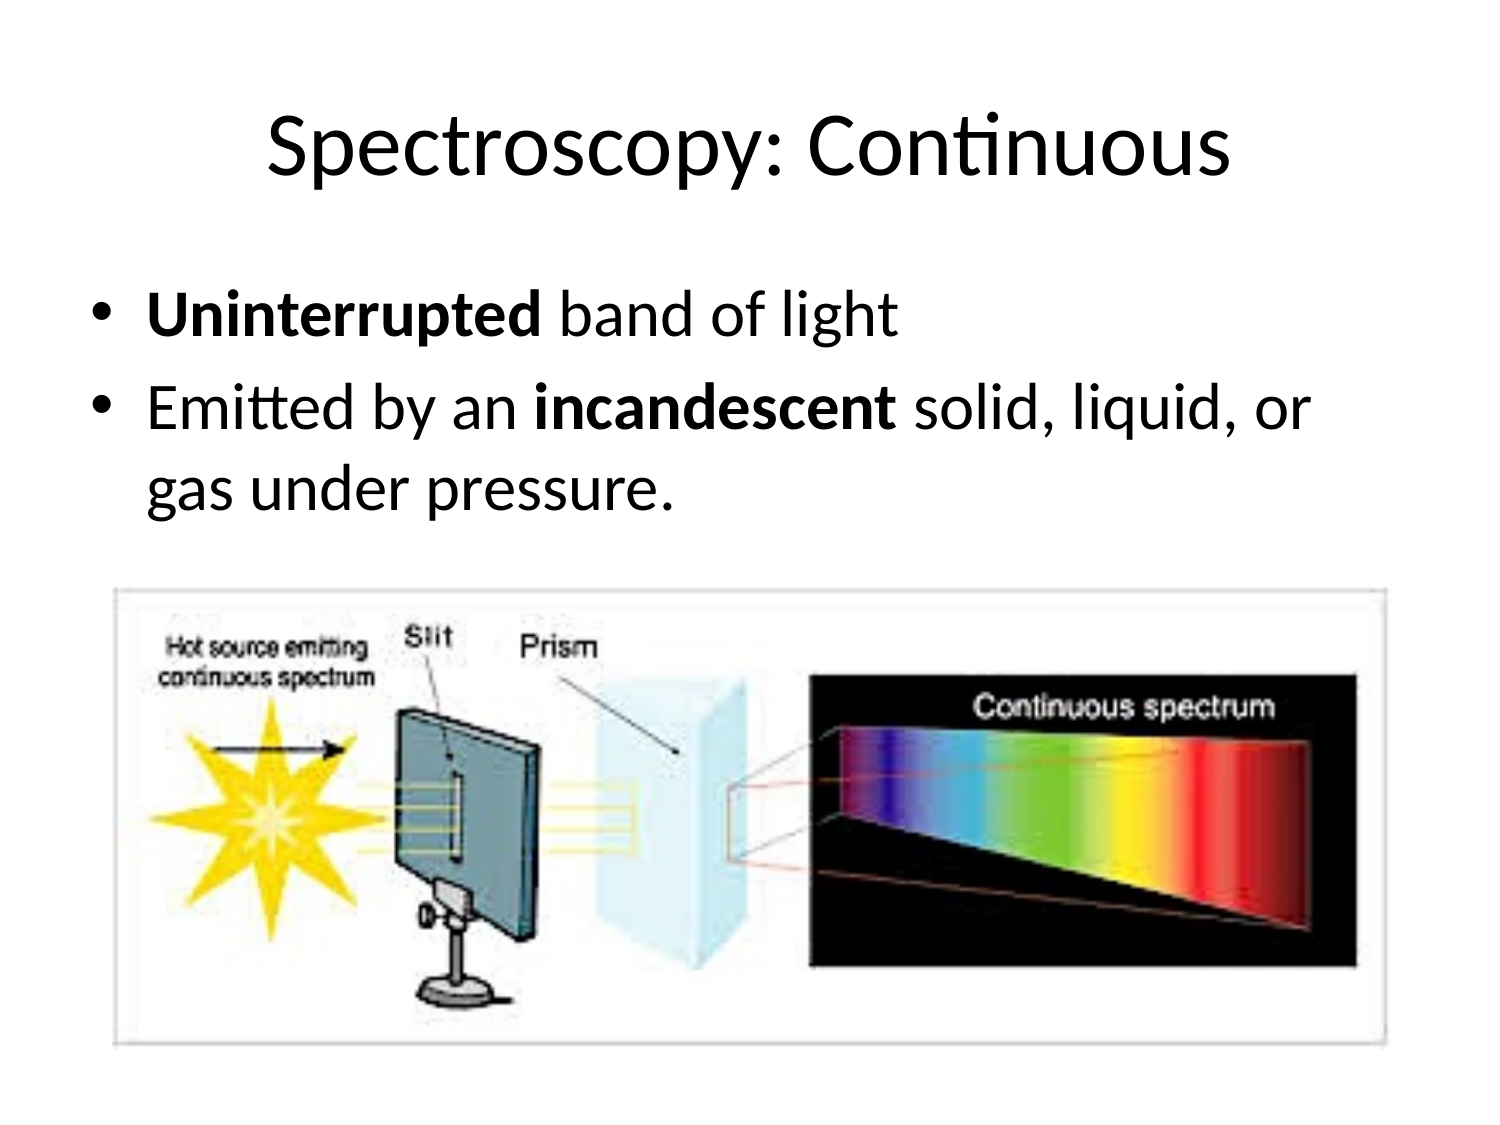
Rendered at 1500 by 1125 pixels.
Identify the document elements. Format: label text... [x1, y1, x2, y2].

picture [112, 587, 1392, 1050]
list Uninterrupted band of light Emitted by an incandescent solid, liquid, or gas under pressure. [75, 262, 1425, 1005]
title Spectroscopy: Continuous [75, 45, 1425, 233]
